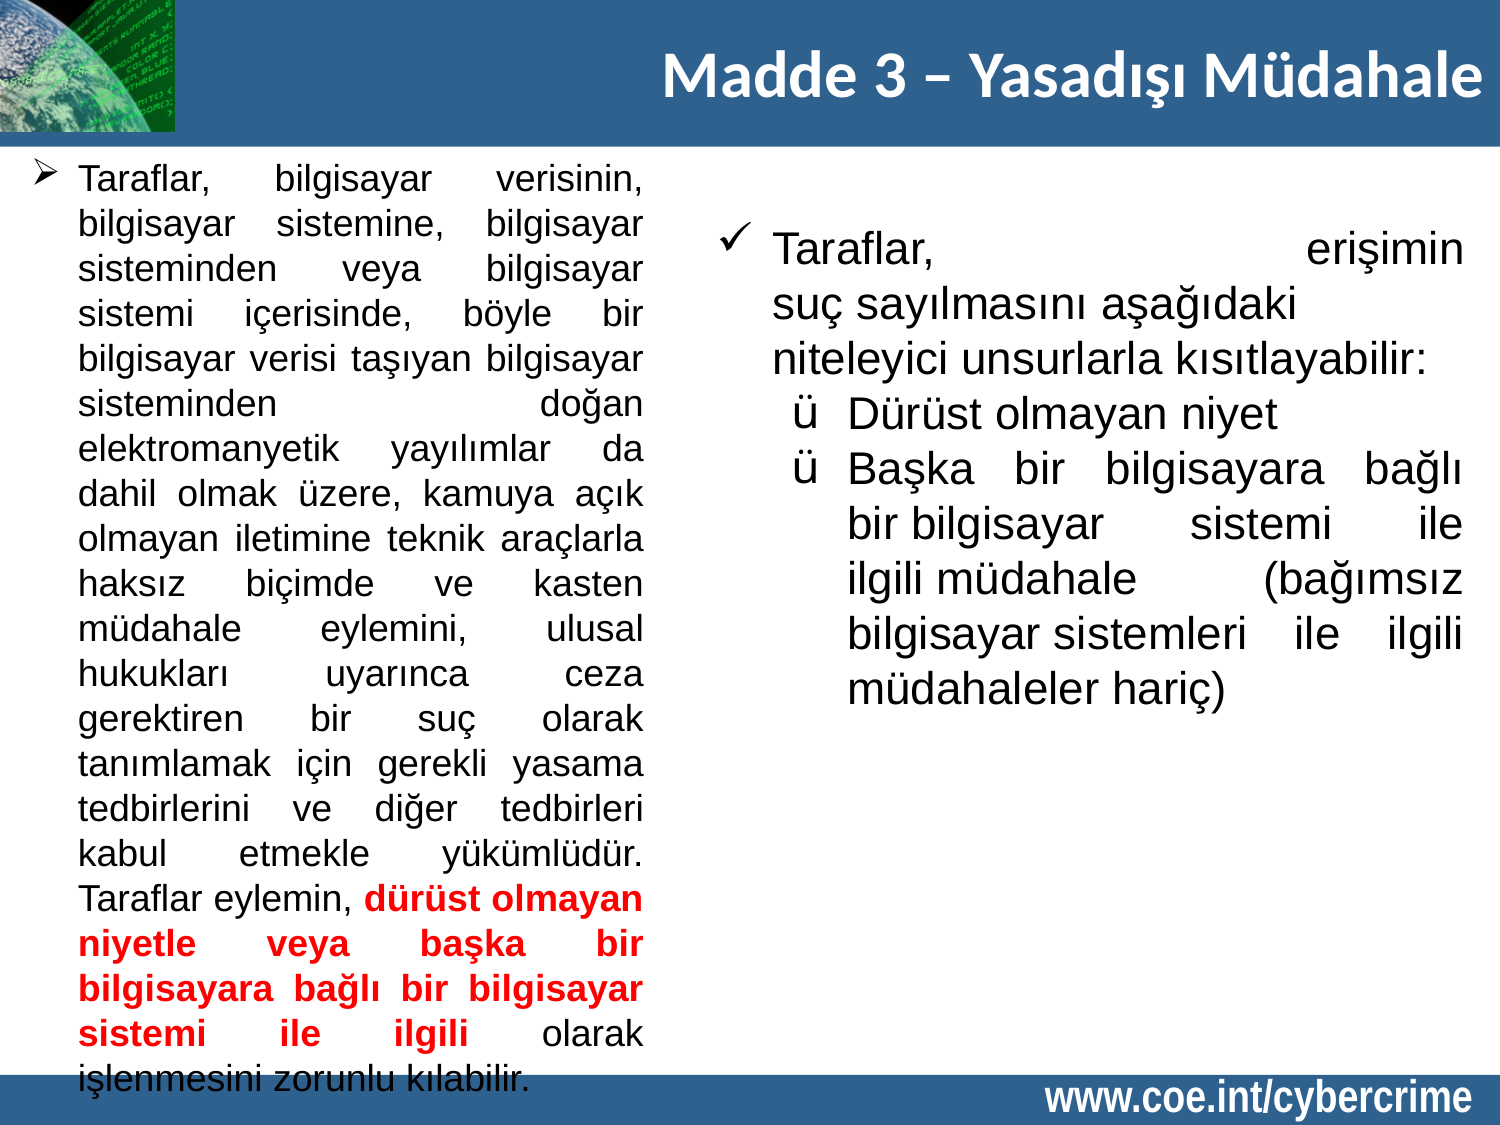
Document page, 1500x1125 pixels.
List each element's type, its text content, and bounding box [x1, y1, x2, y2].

text_box Taraflar, erişimin suç sayılmasını aşağıdaki niteleyici unsurlarla kısıtlayabilir: Dürüst olmayan niyet Başka bir bilgisayara bağlı bir bilgisayar sistemi ile ilgili müdahale (bağımsız bilgisayar sistemleri ile ilgili müdahaleler hariç) [701, 211, 1480, 721]
text_box www.coe.int/cybercrime [1030, 1059, 1500, 1125]
text_box Madde 3 – Yasadışı Müdahale [0, 0, 1500, 149]
text_box [0, 1073, 1030, 1125]
text_box Taraflar, bilgisayar verisinin, bilgisayar sistemine, bilgisayar sisteminden veya bilgisayar sistemi içerisinde, böyle bir bilgisayar verisi taşıyan bilgisayar sisteminden doğan elektromanyetik yayılımlar da dahil olmak üzere, kamuya açık olmayan iletimine teknik araçlarla haksız biçimde ve kasten müdahale eylemini, ulusal hukukları uyarınca ceza gerektiren bir suç olarak tanımlamak için gerekli yasama tedbirlerini ve diğer tedbirleri kabul etmekle yükümlüdür. Taraflar eylemin, dürüst olmayan niyetle veya başka bir bilgisayara bağlı bir bilgisayar sistemi ile ilgili olarak işlenmesini zorunlu kılabilir. [16, 146, 659, 1107]
picture [0, 0, 175, 132]
